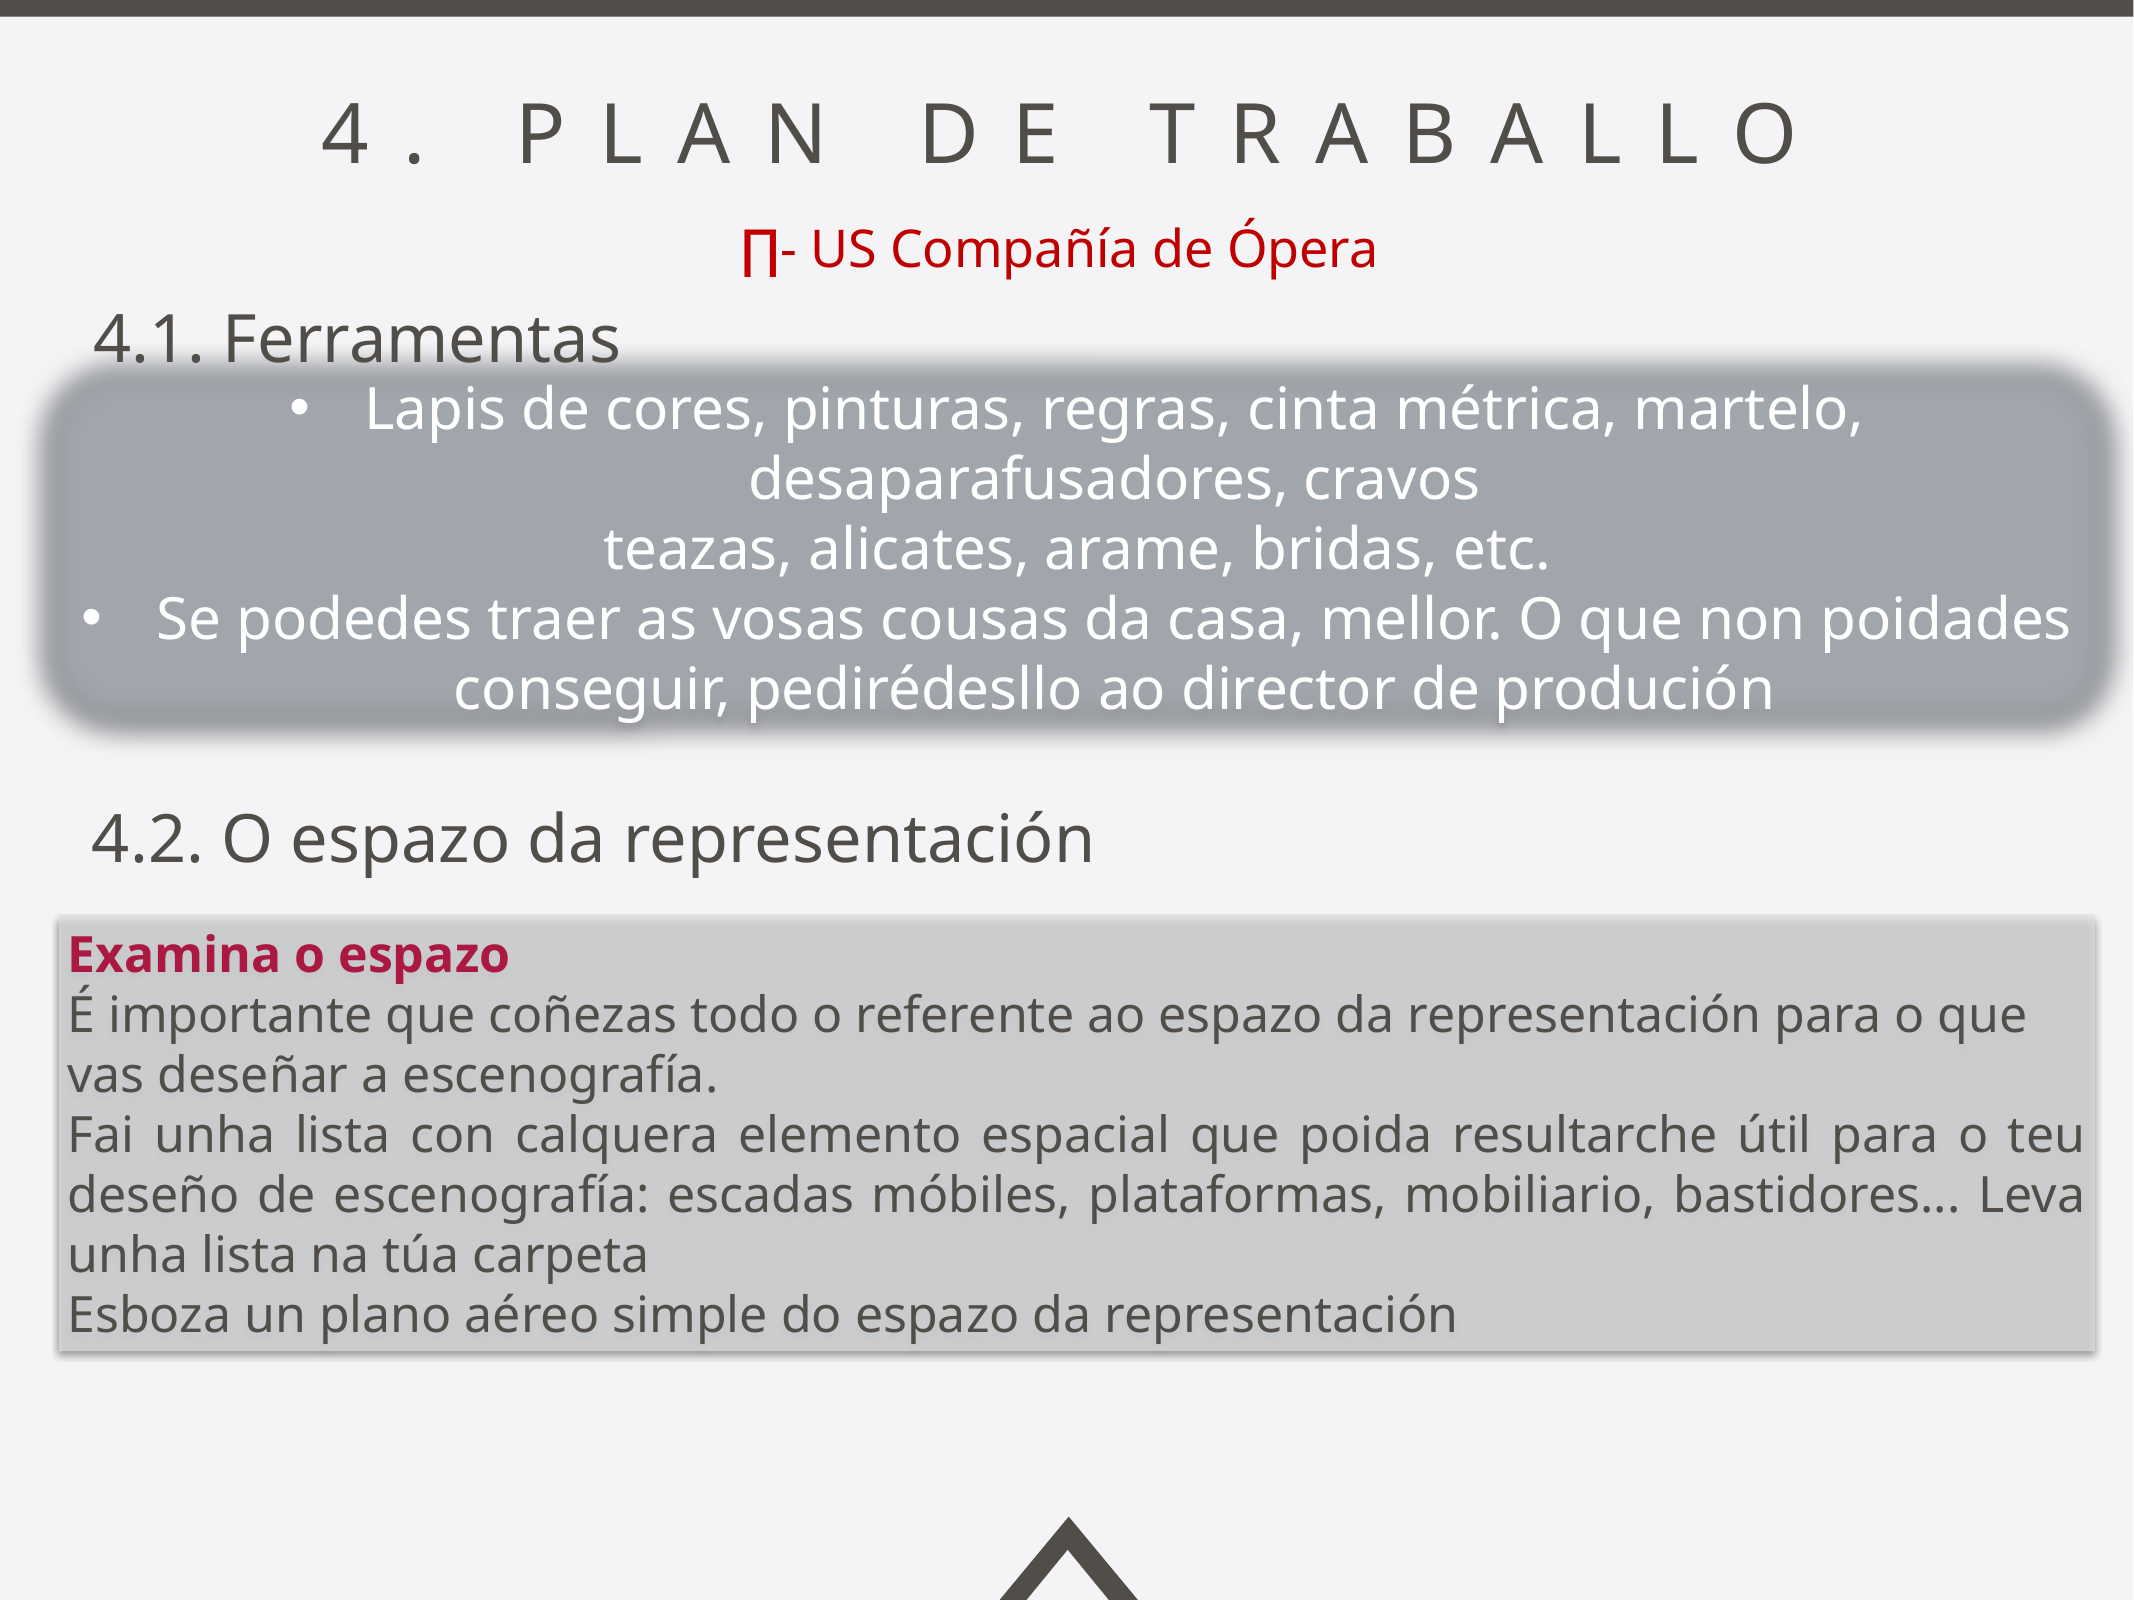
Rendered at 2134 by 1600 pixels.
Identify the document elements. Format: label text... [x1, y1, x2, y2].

text_box 4.1. Ferramentas [85, 287, 631, 384]
text_box 4.2. O espazo da representación [83, 787, 1105, 884]
text_box Examina o espazo É importante que coñezas todo o referente ao espazo da representación para o que vas deseñar a escenografía. Fai unha lista con calquera elemento espacial que poida resultarche útil para o teu deseño de escenografía: escadas móbiles, plataformas, mobiliario, bastidores... Leva unha lista na túa carpeta Esboza un plano aéreo simple do espazo da representación [59, 914, 2095, 1352]
text_box 4. plan de traballo [78, 72, 2041, 208]
text_box ∏- US Compañía de Ópera [420, 207, 1700, 275]
text_box Lapis de cores, pinturas, regras, cinta métrica, martelo, desaparafusadores, cravos teazas, alicates, arame, bridas, etc. Se podedes traer as vosas cousas da casa, mellor. O que non poidades conseguir, pedirédesllo ao director de produción [71, 393, 2086, 702]
